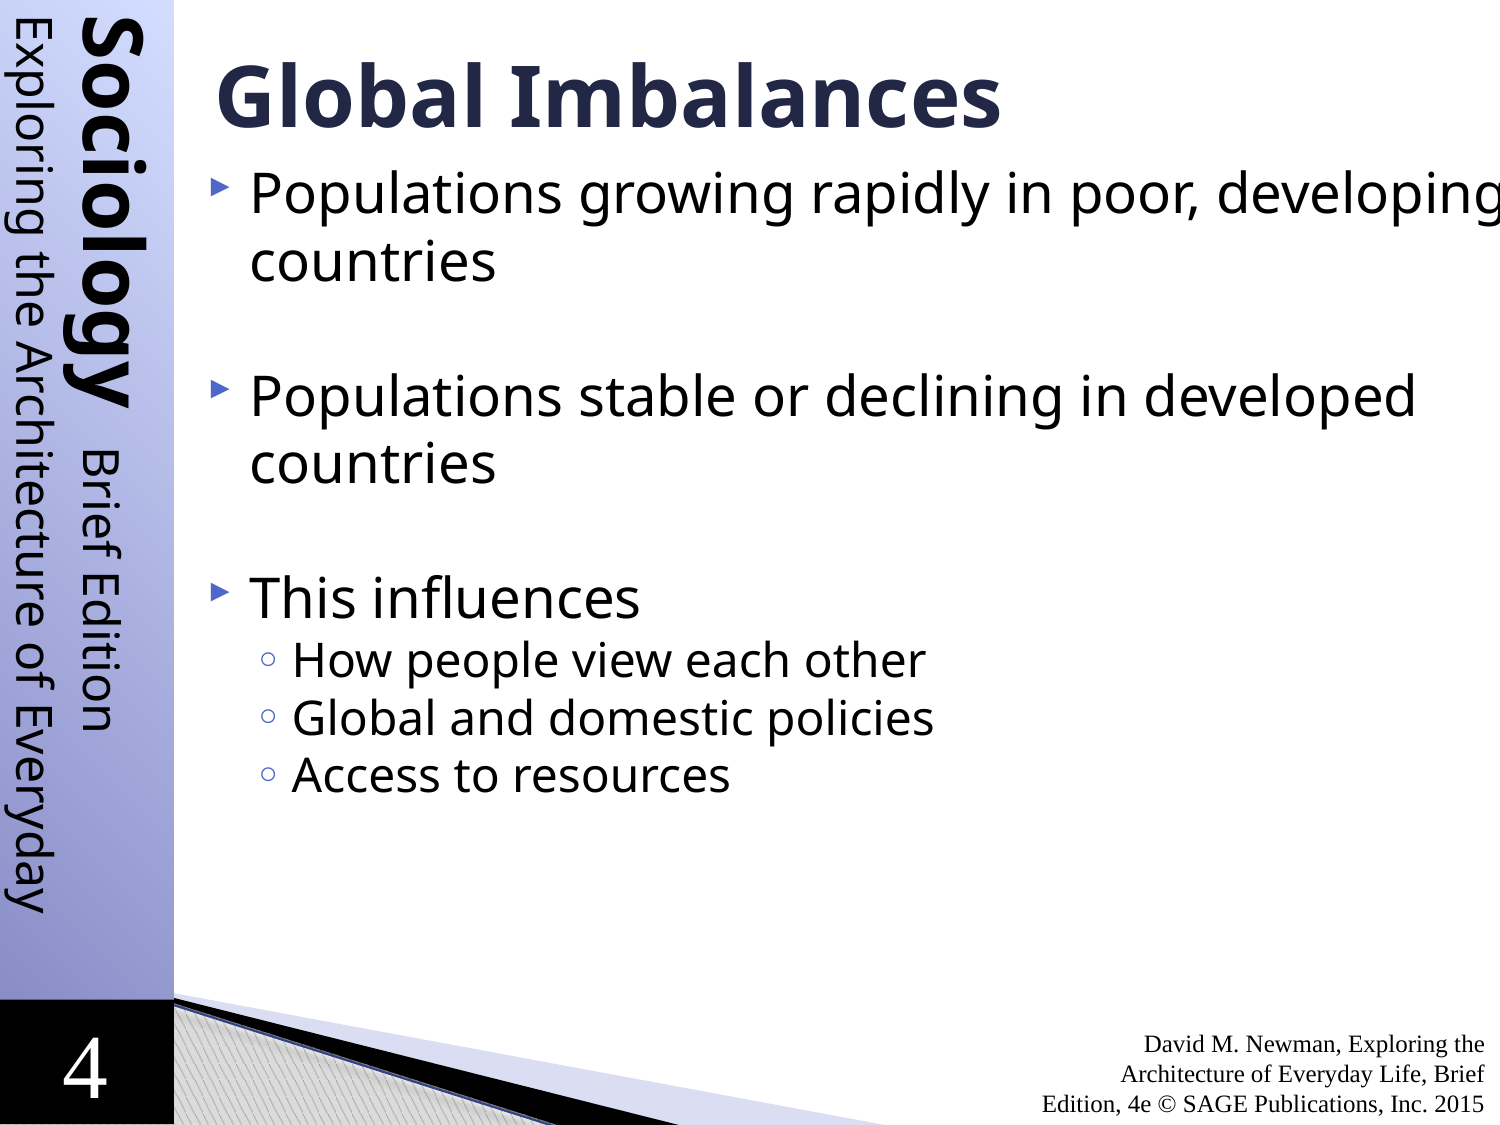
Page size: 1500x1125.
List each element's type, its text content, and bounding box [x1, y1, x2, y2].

title Global Imbalances [200, 0, 1500, 188]
list Populations growing rapidly in poor, developing countries Populations stable or declining in developed countries This influences How people view each other Global and domestic policies Access to resources [174, 149, 1500, 893]
picture [174, 1003, 558, 1125]
footer David M. Newman, Exploring the Architecture of Everyday Life, Brief Edition, 4e © SAGE Publications, Inc. 2015 [1025, 1065, 1500, 1125]
